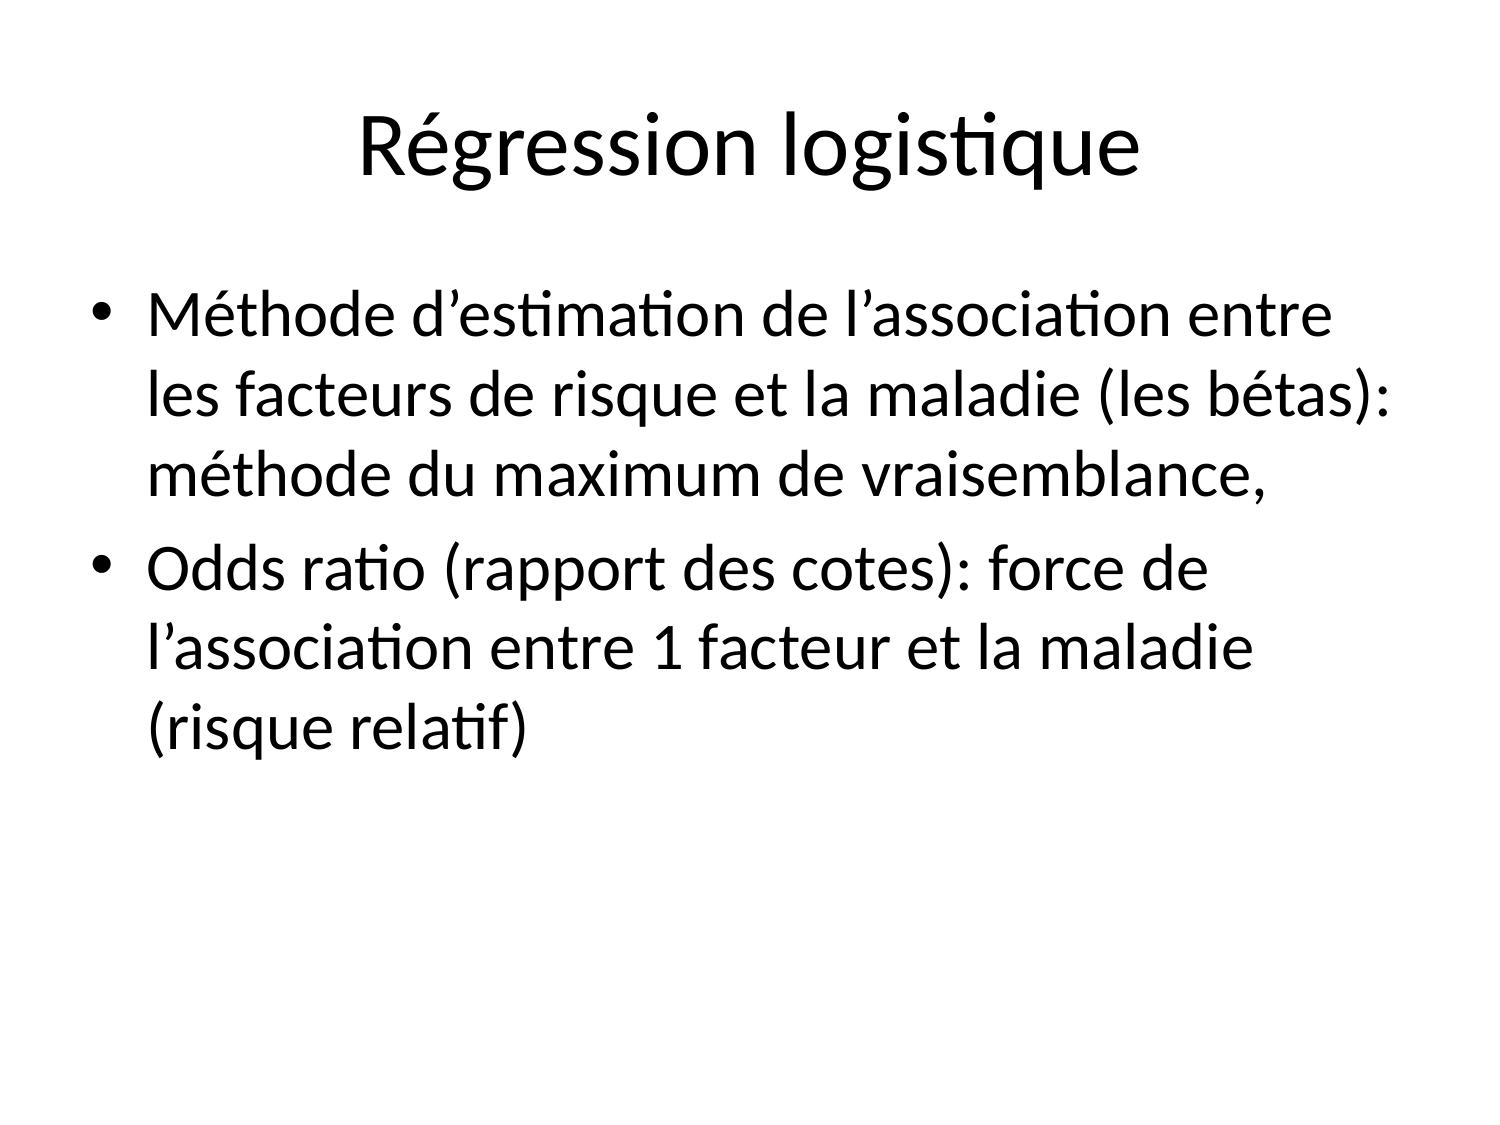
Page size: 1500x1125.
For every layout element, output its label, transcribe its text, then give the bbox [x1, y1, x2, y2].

list Méthode d’estimation de l’association entre les facteurs de risque et la maladie (les bétas): méthode du maximum de vraisemblance, Odds ratio (rapport des cotes): force de l’association entre 1 facteur et la maladie (risque relatif) [75, 262, 1425, 1005]
title Régression logistique [75, 45, 1425, 233]
